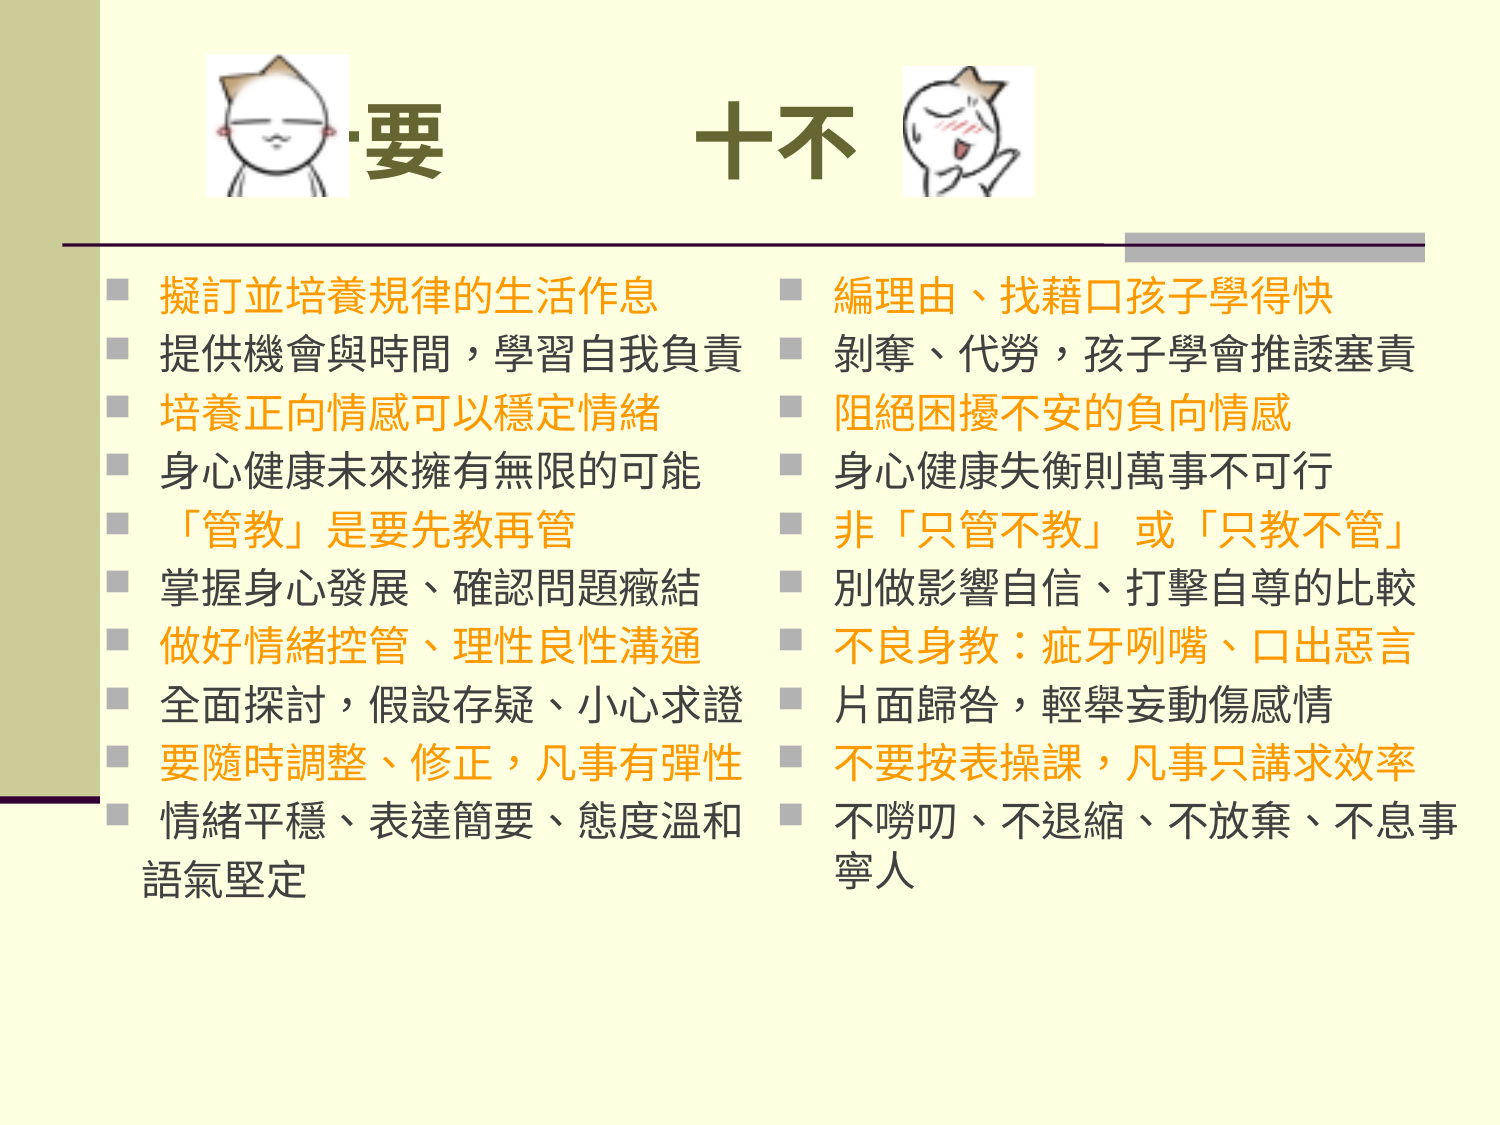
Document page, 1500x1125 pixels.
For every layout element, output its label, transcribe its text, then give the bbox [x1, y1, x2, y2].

picture [903, 66, 1034, 197]
title 十要 十不 [149, 45, 1426, 234]
list 編理由、找藉口孩子學得快 剝奪、代勞，孩子學會推諉塞責 阻絕困擾不安的負向情感 身心健康失衡則萬事不可行 非「只管不教」 或「只教不管」 別做影響自信、打擊自尊的比較 不良身教：疵牙咧嘴、口出惡言 片面歸咎，輕舉妄動傷感情 不要按表操課，凡事只講求效率 不嘮叨、不退縮、不放棄、不息事寧人 [761, 262, 1500, 1006]
list 擬訂並培養規律的生活作息 提供機會與時間，學習自我負責 培養正向情感可以穩定情緒 身心健康未來擁有無限的可能 「管教」是要先教再管 掌握身心發展、確認問題癥結 做好情緒控管、理性良性溝通 全面探討，假設存疑、小心求證 要隨時調整、修正，凡事有彈性 情緒平穩、表達簡要、態度溫和 語氣堅定 [88, 262, 761, 1006]
picture [206, 54, 349, 197]
